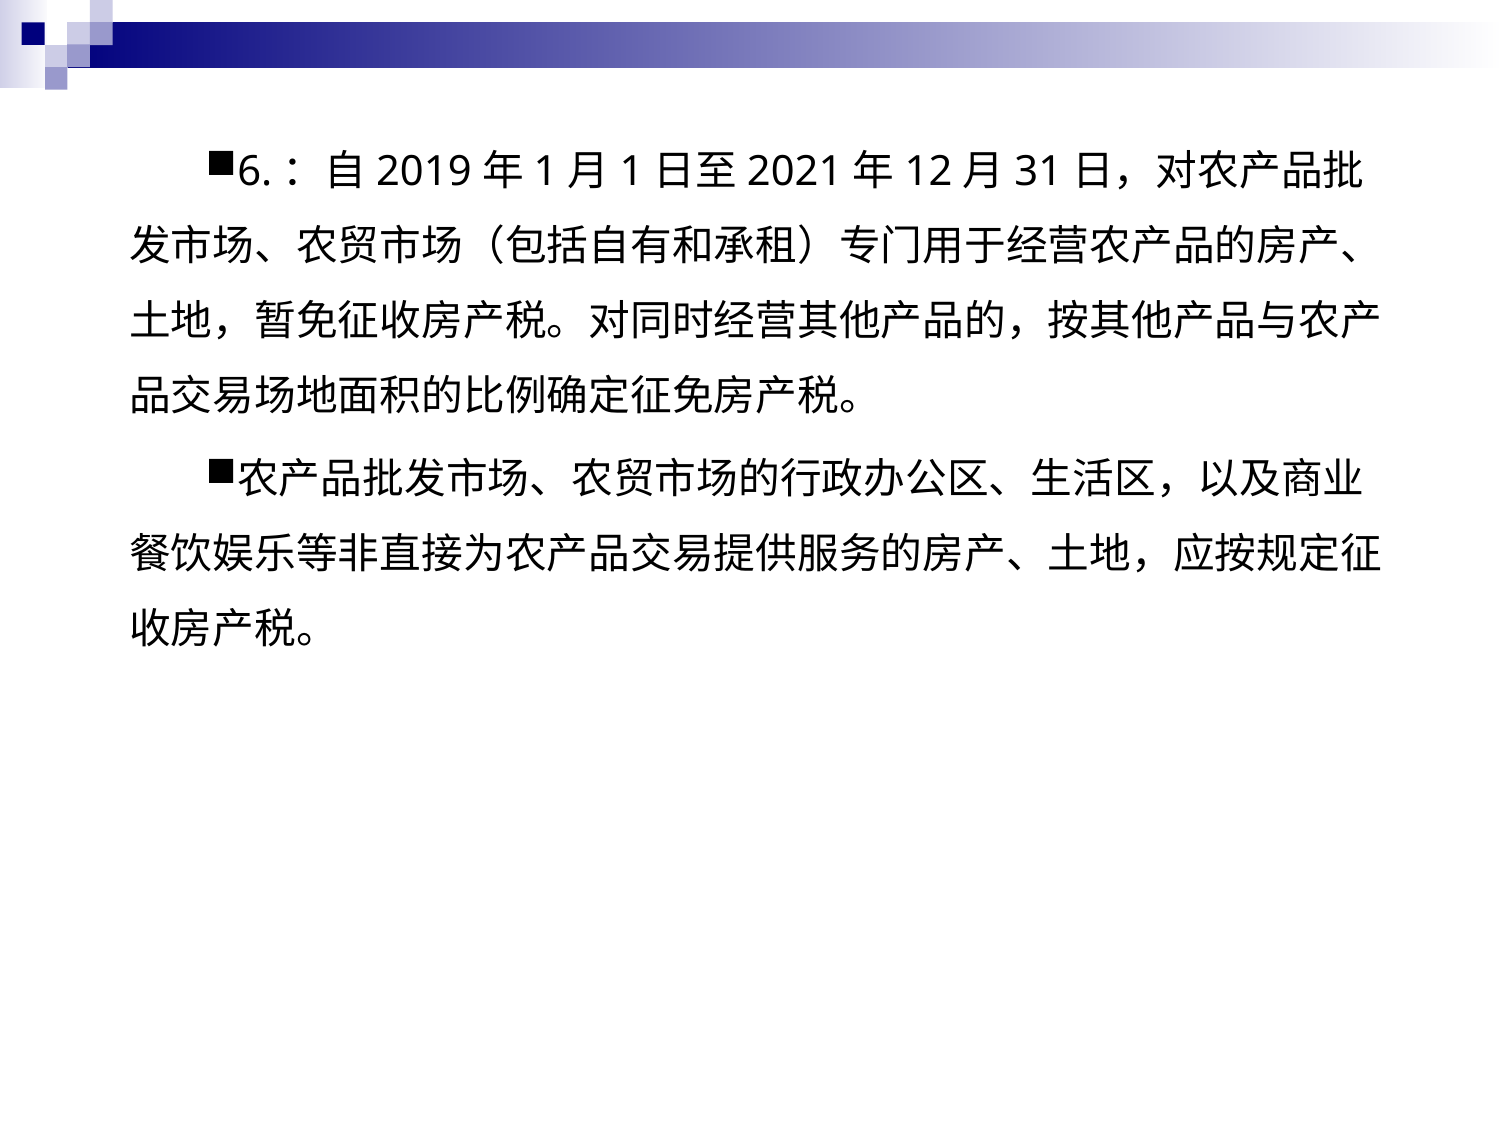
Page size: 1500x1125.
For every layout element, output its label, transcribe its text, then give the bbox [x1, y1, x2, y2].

list 6.：自2019年1月1日至2021年12月31日，对农产品批发市场、农贸市场（包括自有和承租）专门用于经营农产品的房产、土地，暂免征收房产税。对同时经营其他产品的，按其他产品与农产品交易场地面积的比例确定征免房产税。 农产品批发市场、农贸市场的行政办公区、生活区，以及商业餐饮娱乐等非直接为农产品交易提供服务的房产、土地，应按规定征收房产税。 [57, 110, 1409, 749]
